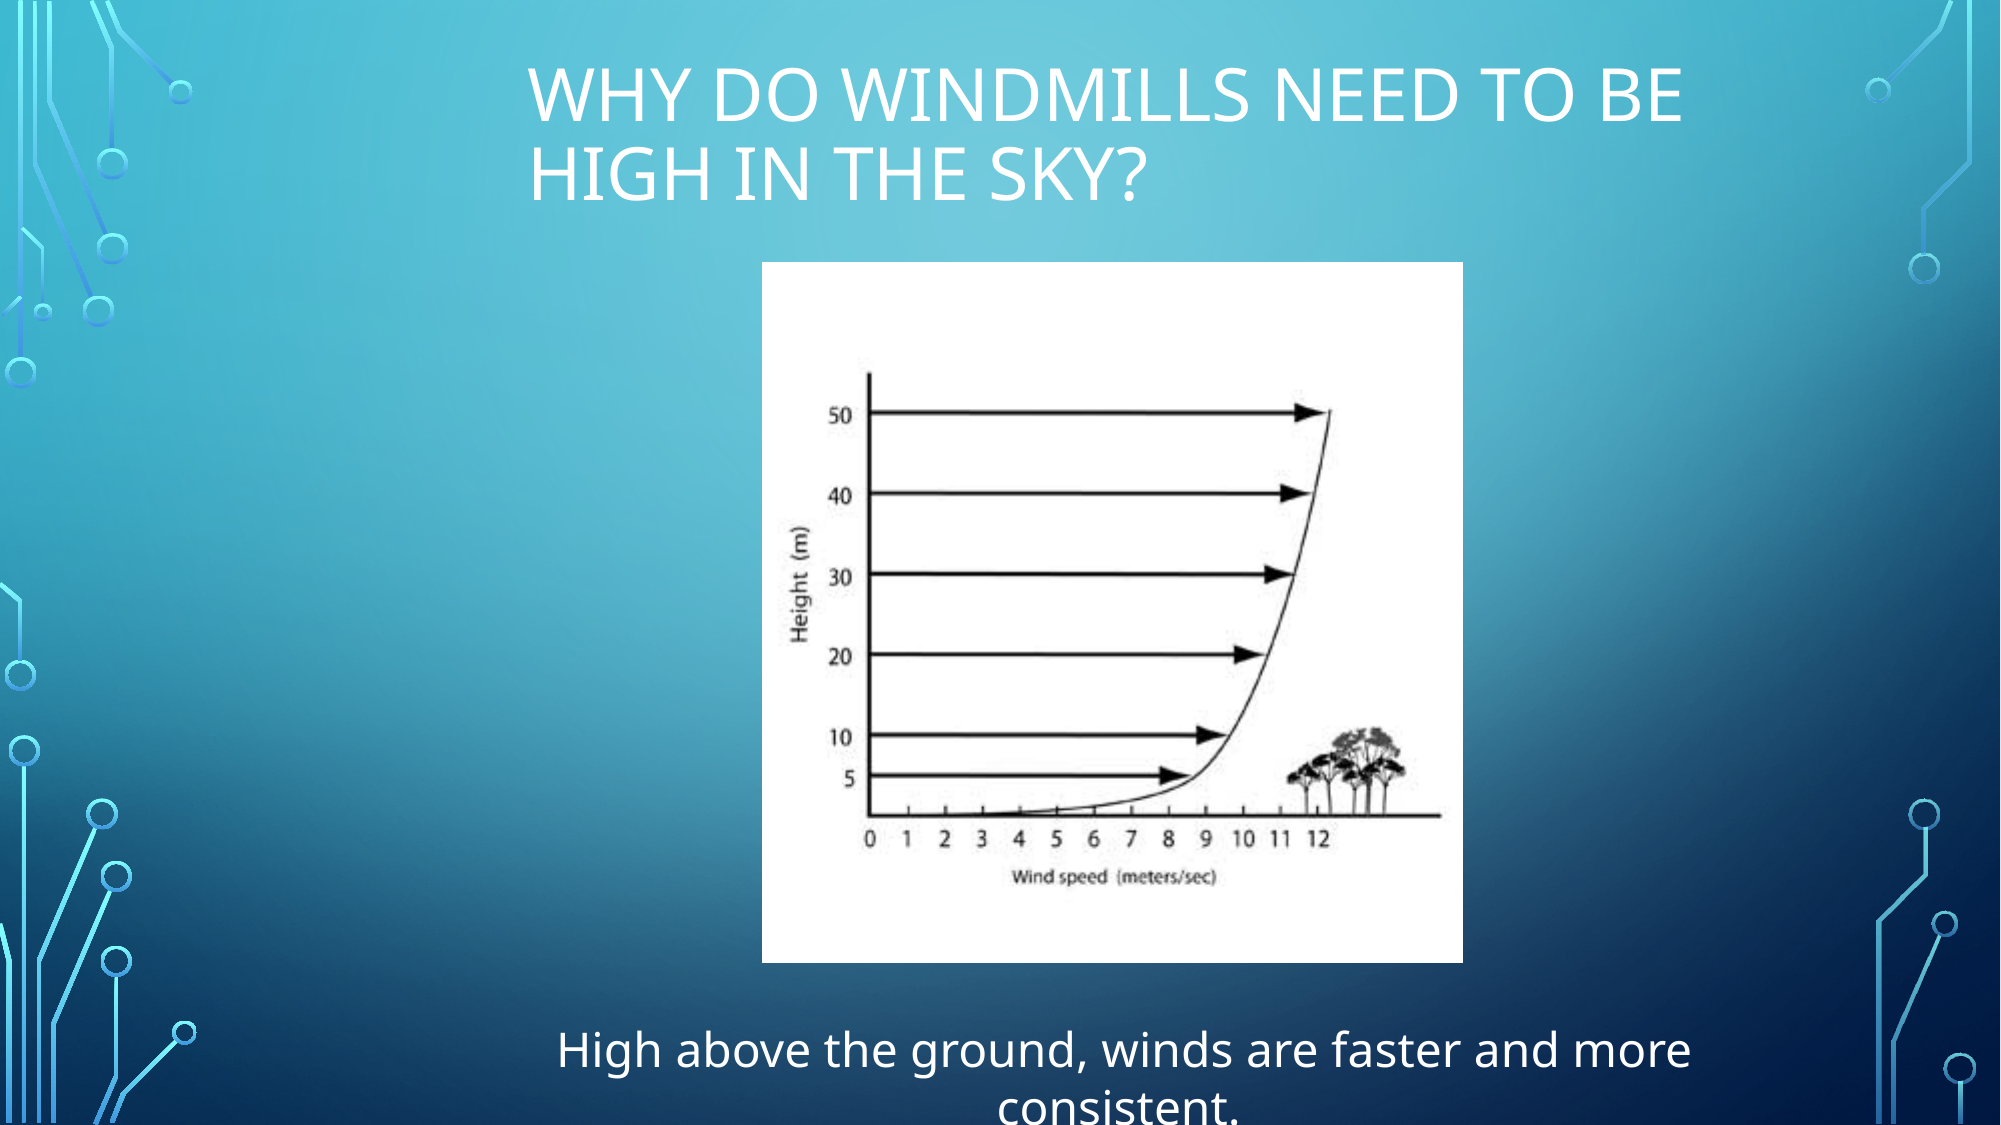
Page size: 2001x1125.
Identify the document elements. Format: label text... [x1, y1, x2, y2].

title Why do windmills need to be high in the sky? [512, 50, 1750, 225]
picture [762, 262, 1463, 963]
text_box High above the ground, winds are faster and more consistent. [500, 1012, 1750, 1125]
